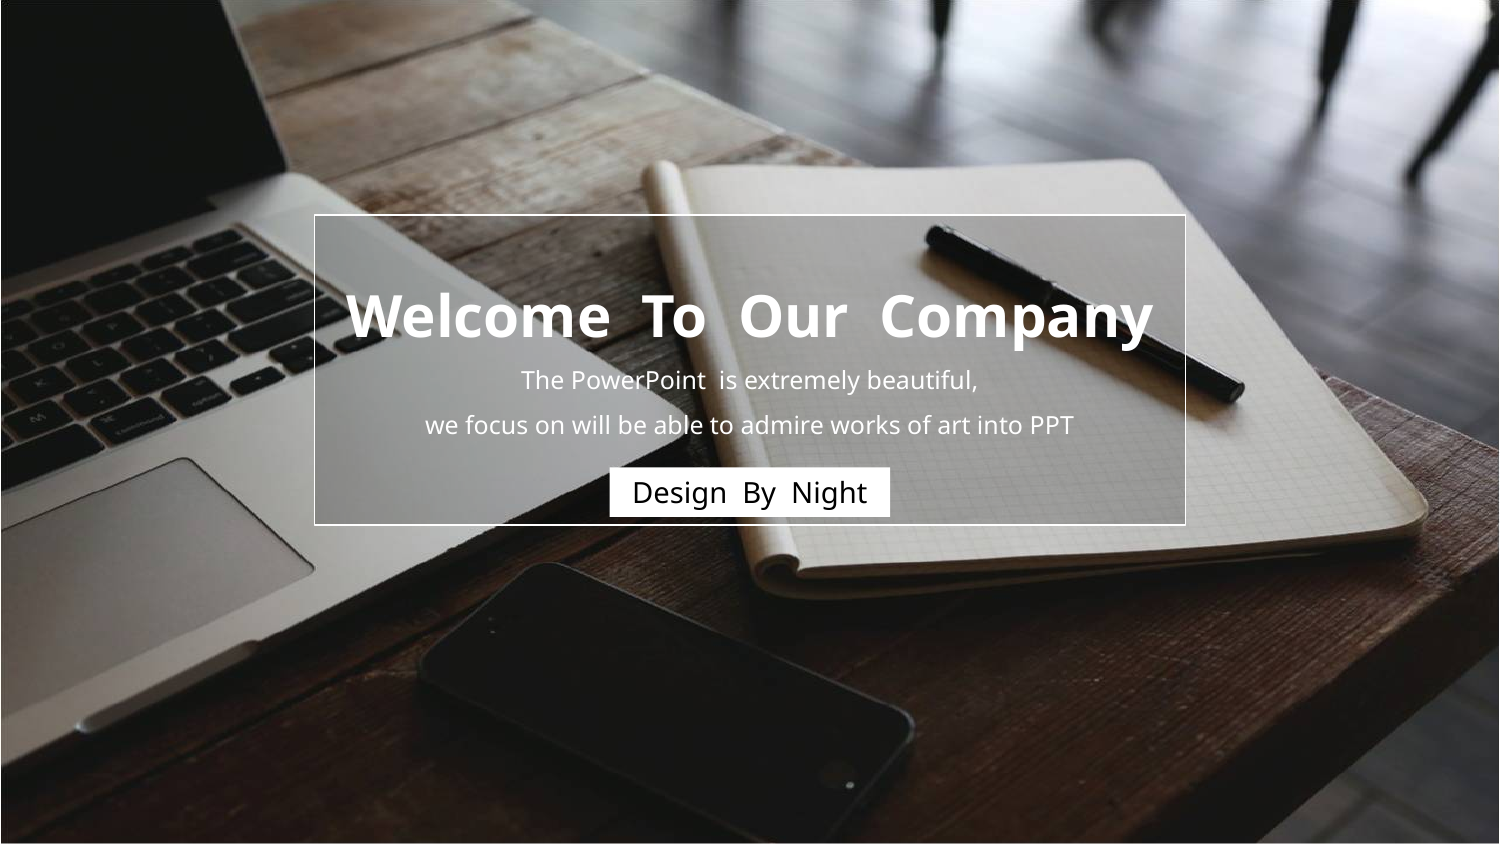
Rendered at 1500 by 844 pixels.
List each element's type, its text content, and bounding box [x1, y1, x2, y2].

text_box Welcome To Our Company The PowerPoint is extremely beautiful, we focus on will be able to admire works of art into PPT [325, 237, 1175, 447]
text_box [312, 213, 1188, 527]
text_box Design By Night [609, 467, 891, 517]
picture [0, 0, 1500, 844]
